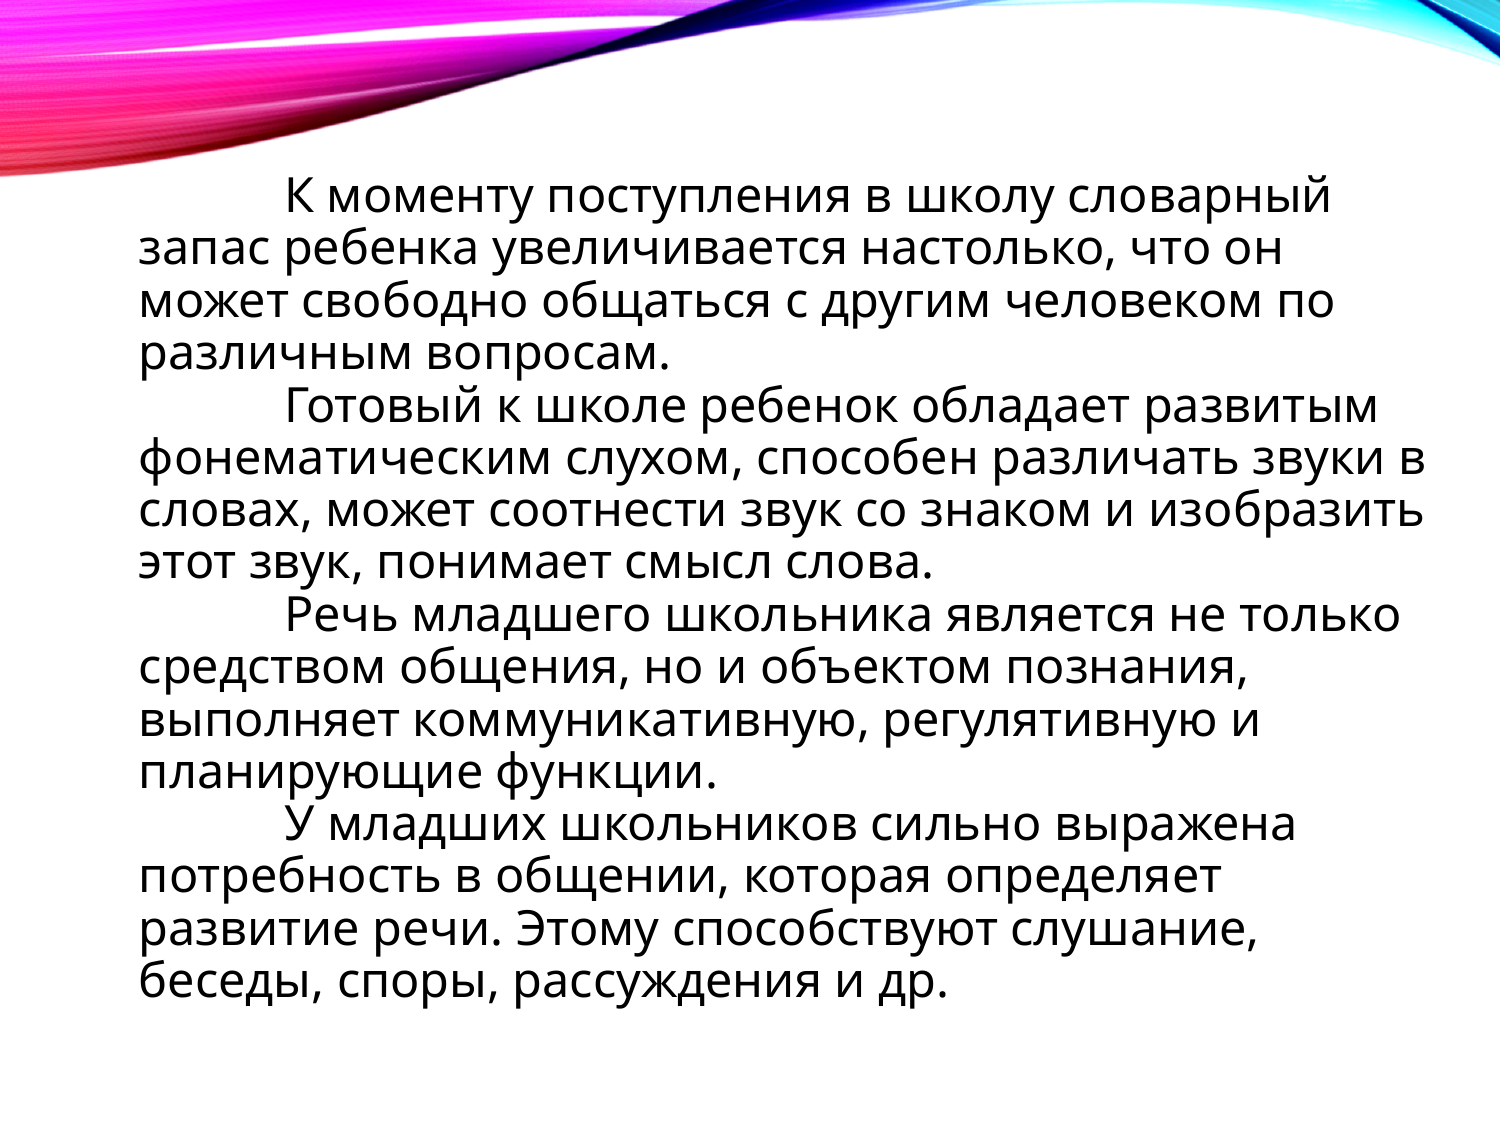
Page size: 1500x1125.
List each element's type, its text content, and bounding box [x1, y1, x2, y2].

title К моменту поступления в школу словарный запас ребенка увеличивается настолько, что он может свободно общаться с другим человеком по различным вопросам. Готовый к школе ребенок обладает развитым фонематическим слухом, способен различать звуки в словах, может соотнести звук со знаком и изобразить этот звук, понимает смысл слова. Речь младшего школьника является не только средством общения, но и объектом познания, выполняет коммуникативную, регулятивную и планирующие функции. У младших школьников сильно выражена потребность в общении, которая определяет развитие речи. Этому способствуют слушание, беседы, споры, рассуждения и др. [123, 160, 1447, 1125]
picture [0, 0, 1500, 178]
